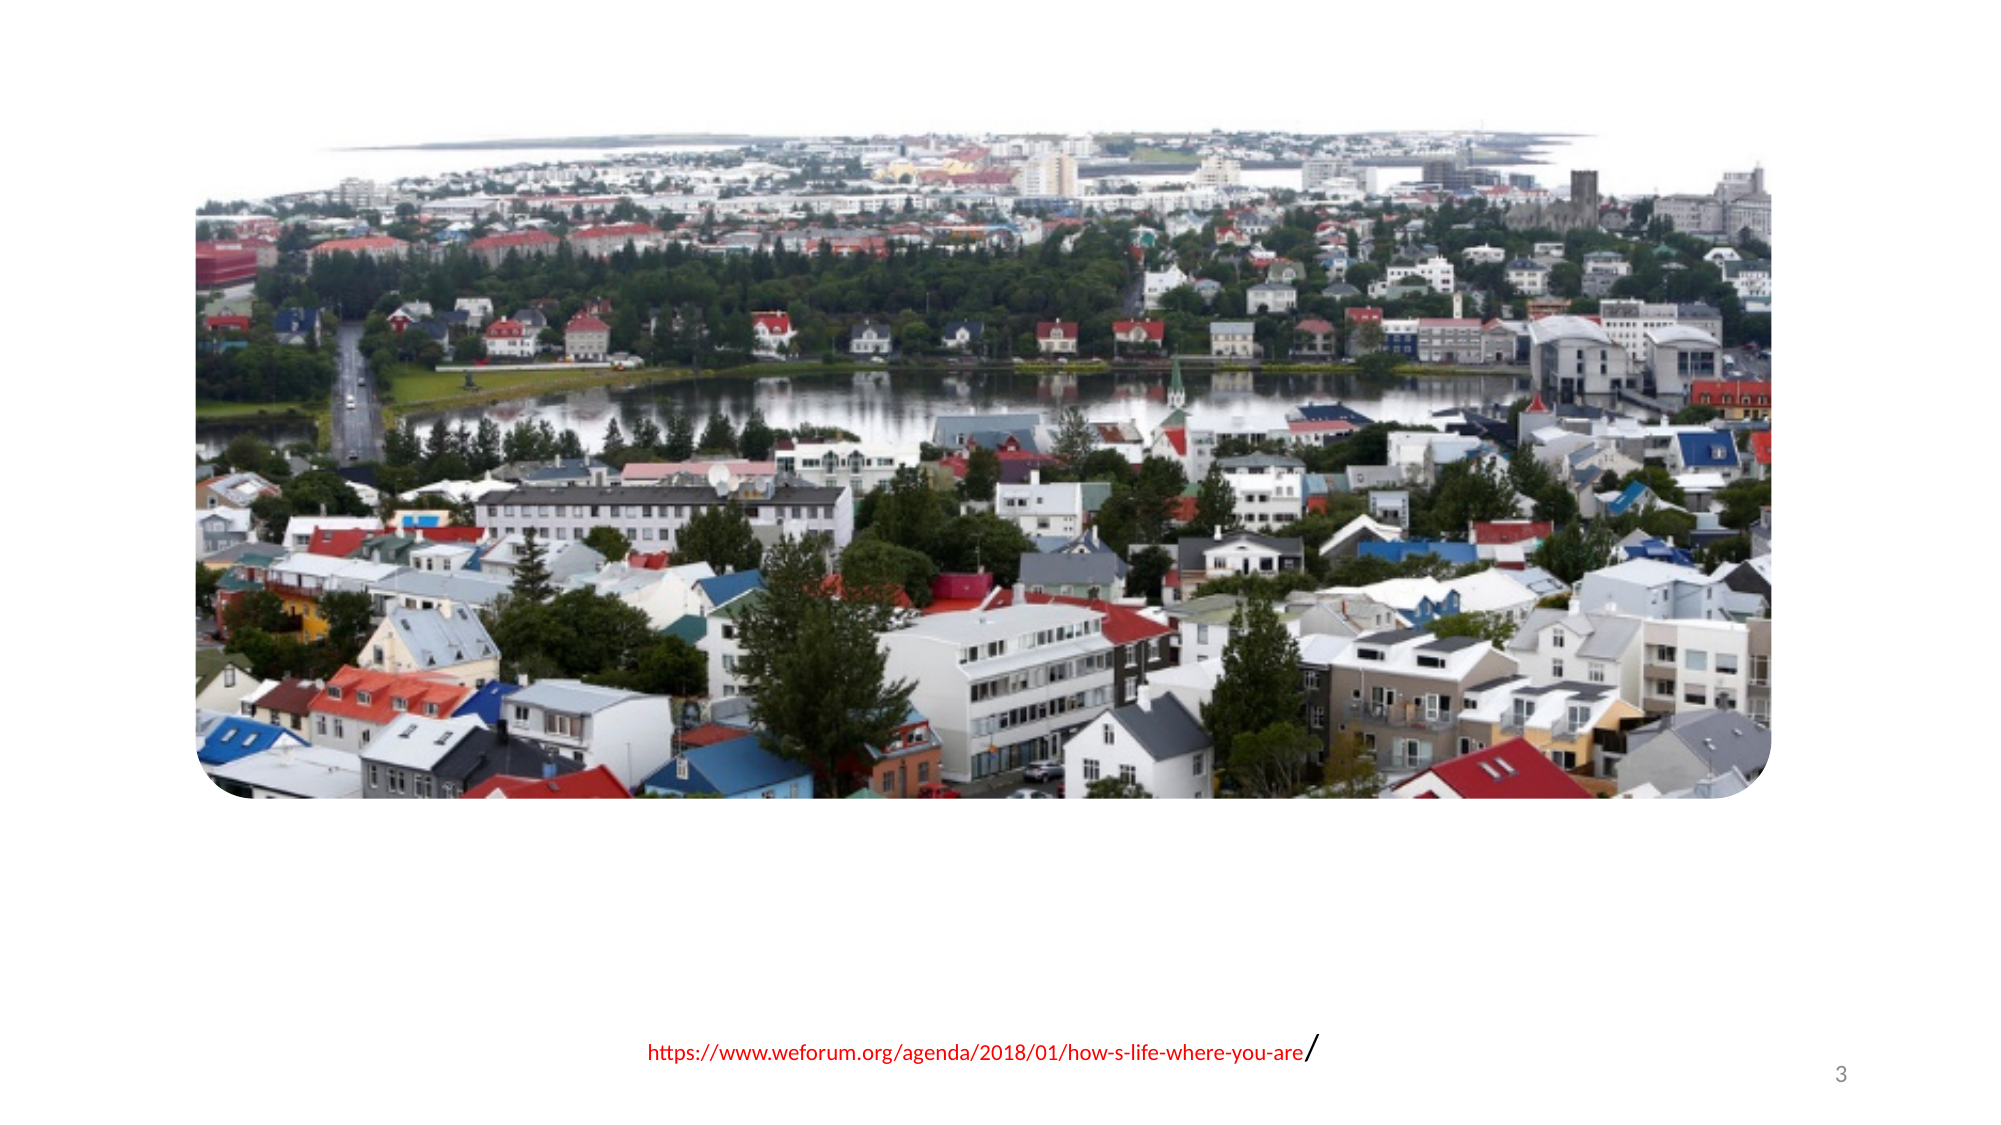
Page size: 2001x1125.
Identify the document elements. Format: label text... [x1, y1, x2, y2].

picture [195, 118, 1772, 799]
text_box https://www.weforum.org/agenda/2018/01/how-s-life-where-you-are/ [254, 1015, 1713, 1076]
slide_number 3 [1412, 1042, 1863, 1103]
